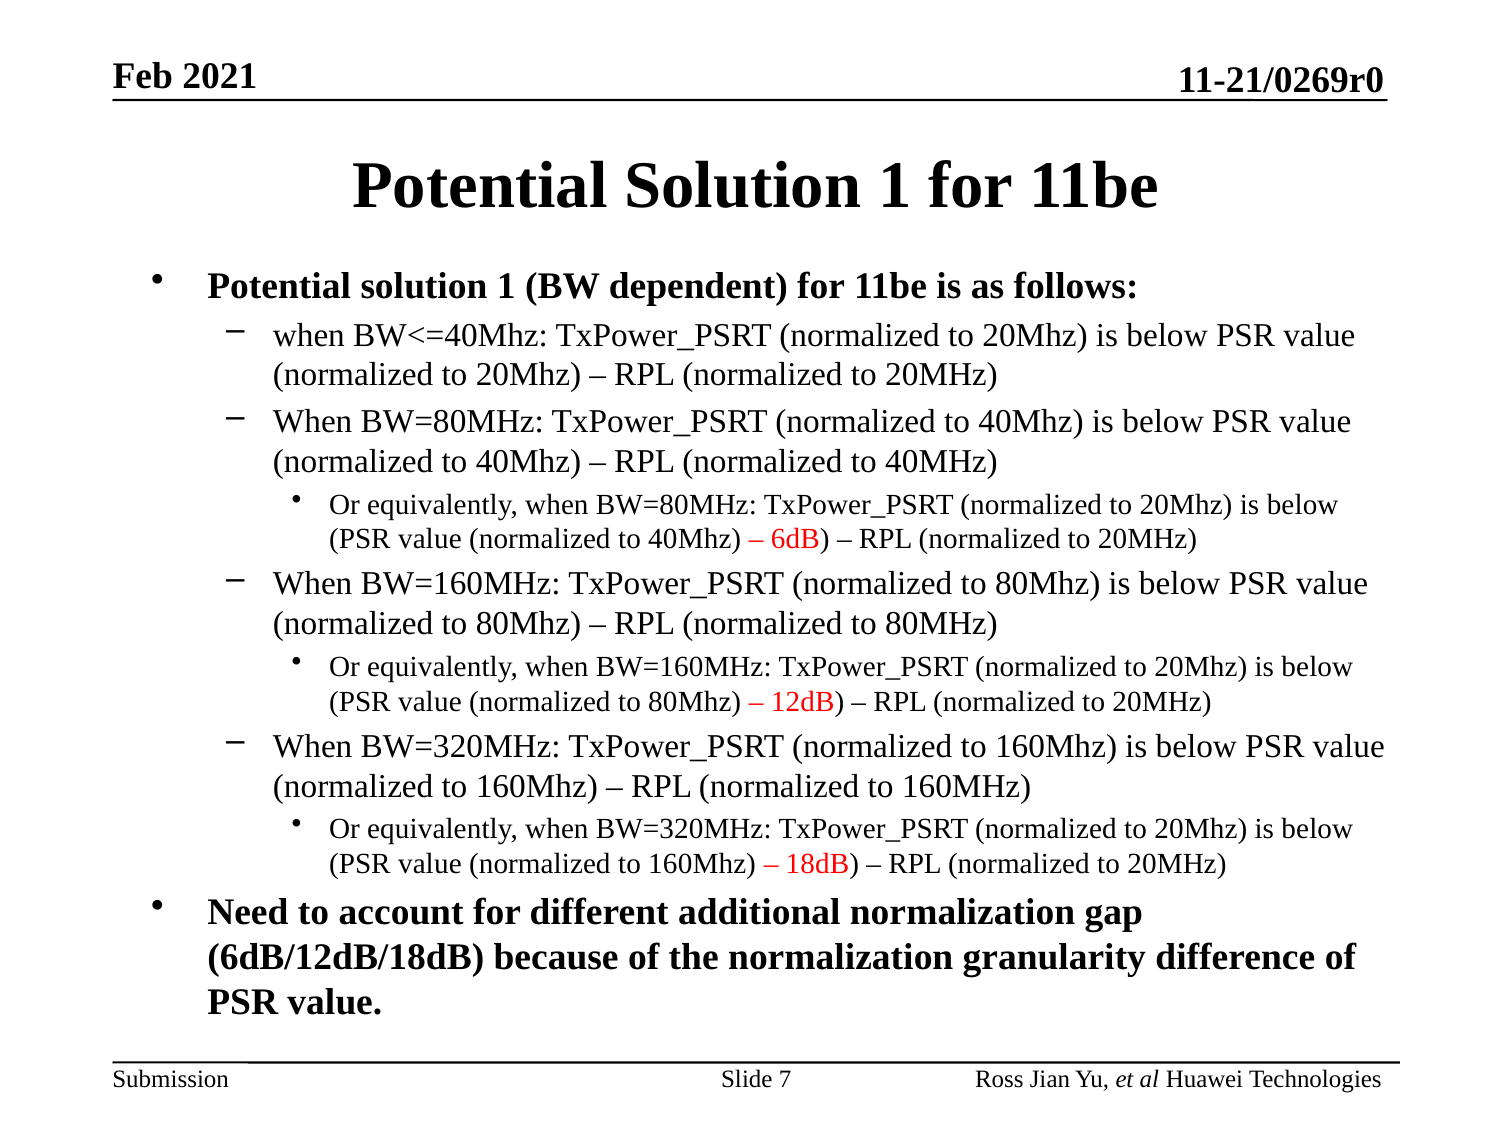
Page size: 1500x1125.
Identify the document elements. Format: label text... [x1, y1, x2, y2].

title Potential Solution 1 for 11be [99, 137, 1413, 226]
list Potential solution 1 (BW dependent) for 11be is as follows: when BW<=40Mhz: TxPower_PSRT (normalized to 20Mhz) is below PSR value (normalized to 20Mhz) – RPL (normalized to 20MHz) When BW=80MHz: TxPower_PSRT (normalized to 40Mhz) is below PSR value (normalized to 40Mhz) – RPL (normalized to 40MHz) Or equivalently, when BW=80MHz: TxPower_PSRT (normalized to 20Mhz) is below (PSR value (normalized to 40Mhz) – 6dB) – RPL (normalized to 20MHz) When BW=160MHz: TxPower_PSRT (normalized to 80Mhz) is below PSR value (normalized to 80Mhz) – RPL (normalized to 80MHz) Or equivalently, when BW=160MHz: TxPower_PSRT (normalized to 20Mhz) is below (PSR value (normalized to 80Mhz) – 12dB) – RPL (normalized to 20MHz) When BW=320MHz: TxPower_PSRT (normalized to 160Mhz) is below PSR value (normalized to 160Mhz) – RPL (normalized to 160MHz) Or equivalently, when BW=320MHz: TxPower_PSRT (normalized to 20Mhz) is below (PSR value (normalized to 160Mhz) – 18dB) – RPL (normalized to 20MHz) Need to account for different additional normalization gap (6dB/12dB/18dB) because of the normalization granularity difference of PSR value. [135, 253, 1413, 1063]
slide_number Slide 7 [712, 1063, 800, 1093]
